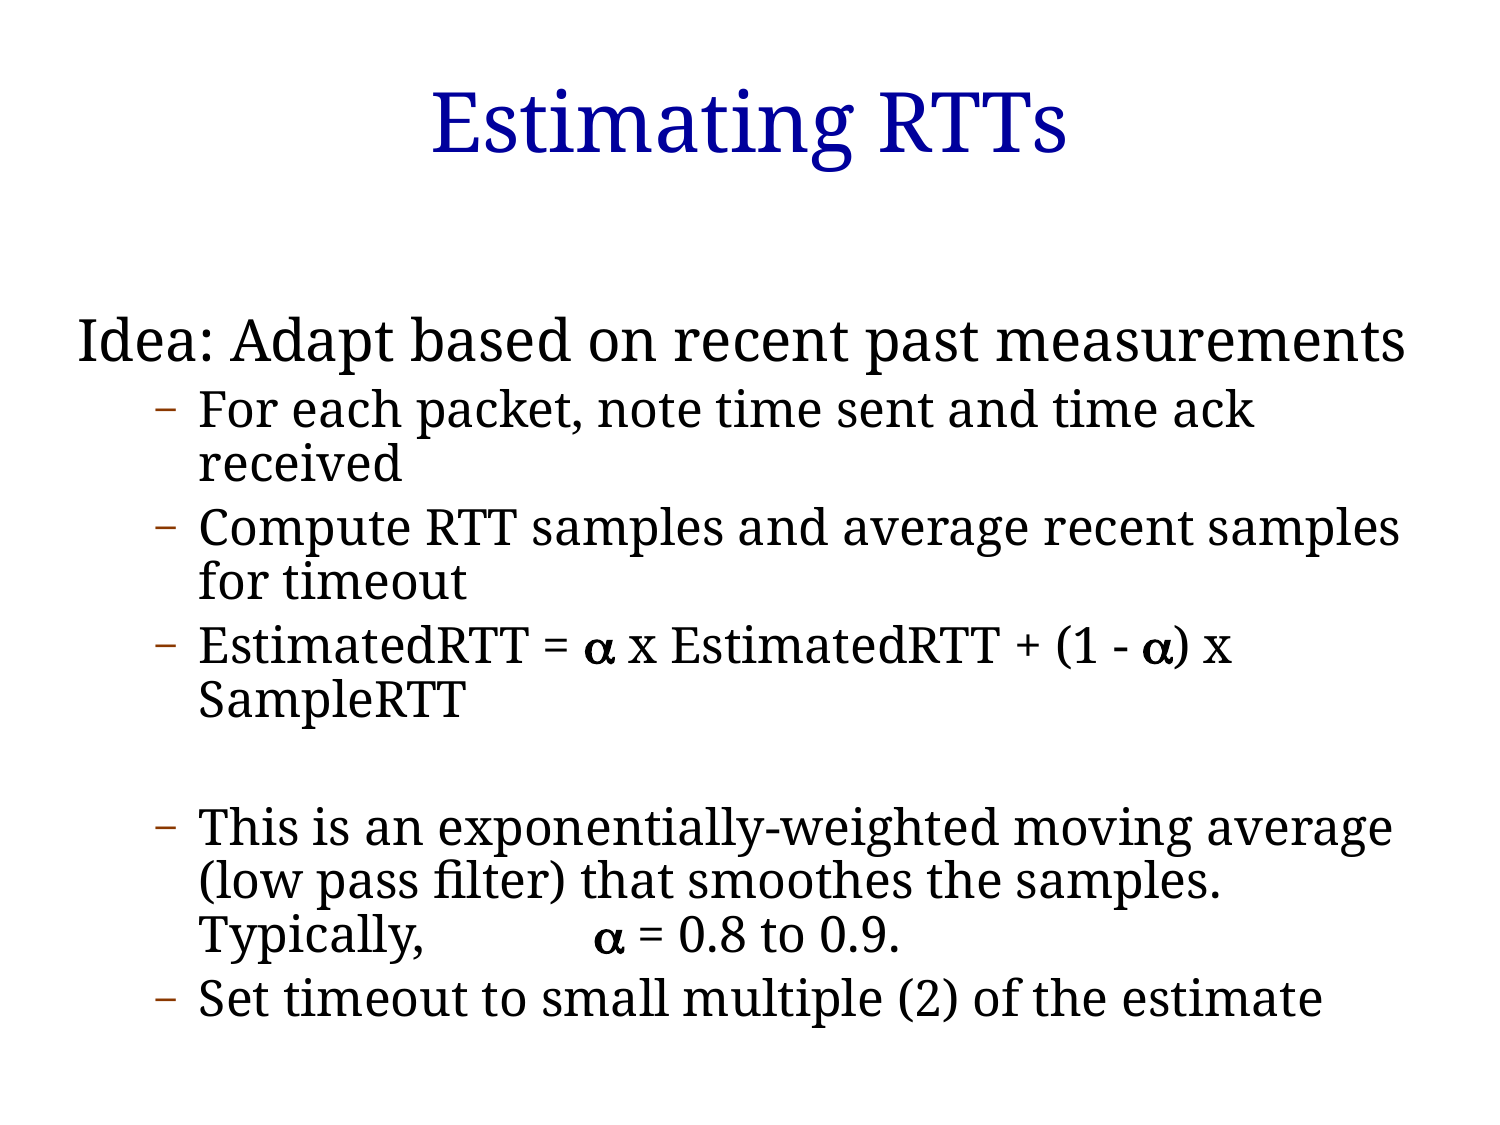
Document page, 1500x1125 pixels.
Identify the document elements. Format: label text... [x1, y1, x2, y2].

title Estimating RTTs [74, 47, 1426, 191]
list Idea: Adapt based on recent past measurements For each packet, note time sent and time ack received Compute RTT samples and average recent samples for timeout EstimatedRTT =  x EstimatedRTT + (1 - ) x SampleRTT This is an exponentially-weighted moving average (low pass filter) that smoothes the samples. Typically,  = 0.8 to 0.9. Set timeout to small multiple (2) of the estimate [61, 303, 1463, 979]
